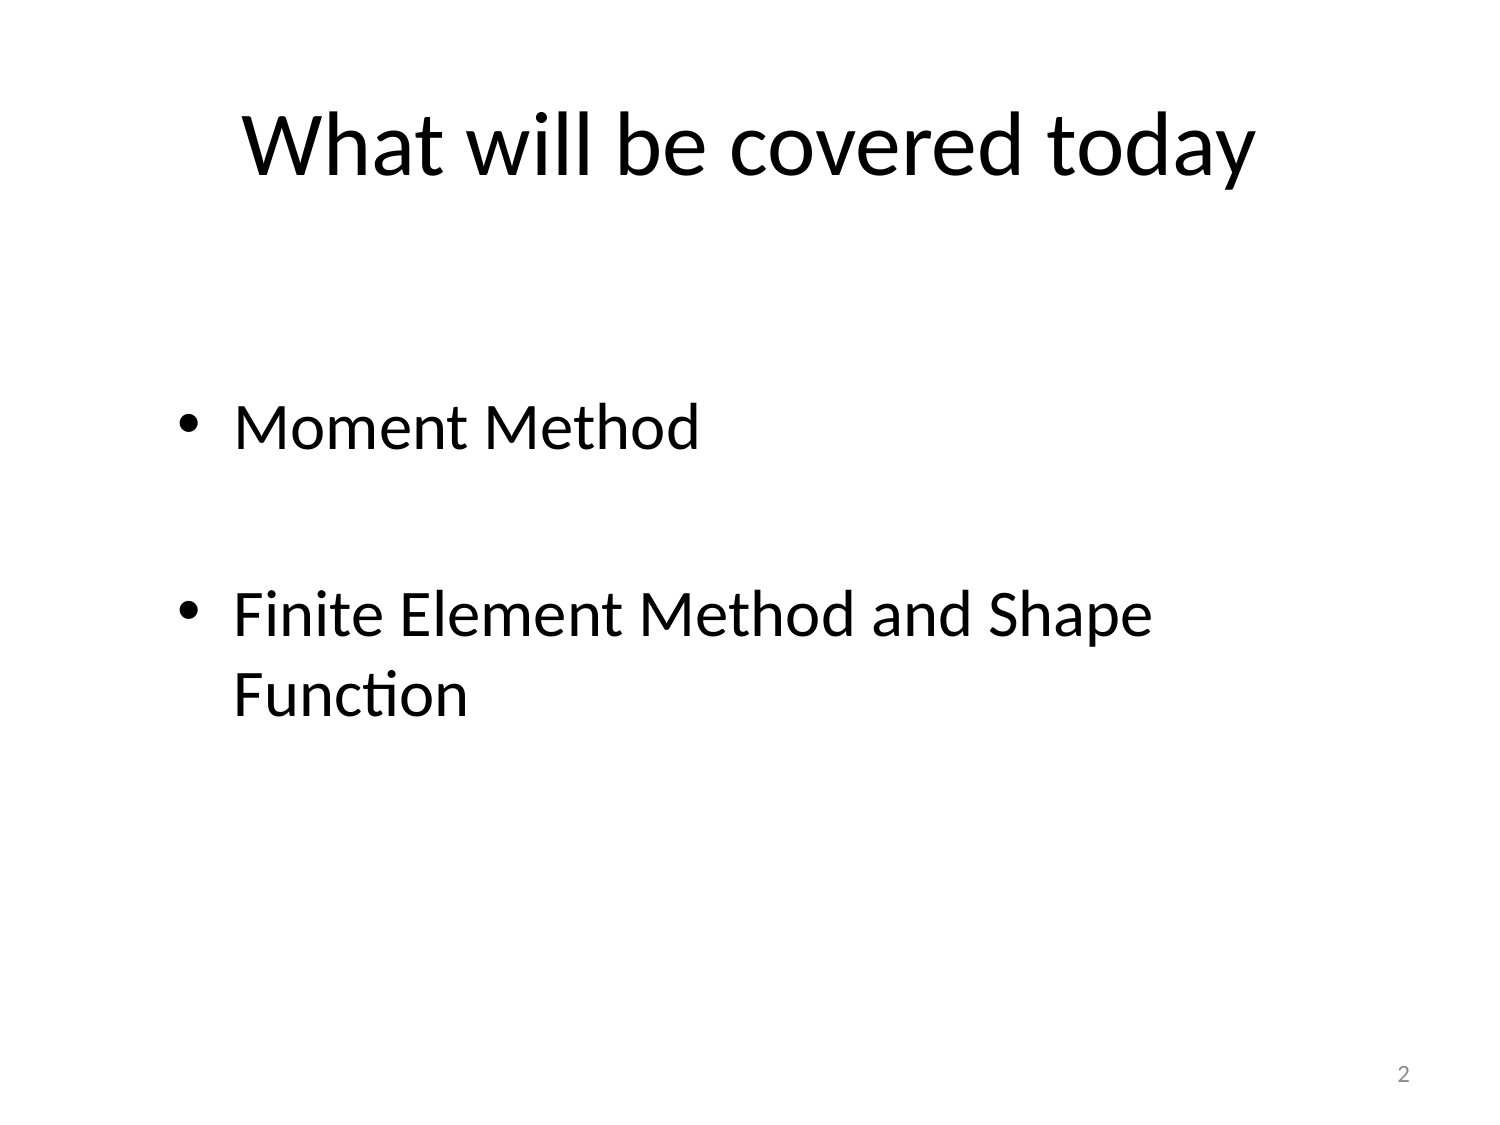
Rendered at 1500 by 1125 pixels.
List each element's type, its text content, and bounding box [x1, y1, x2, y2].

title What will be covered today [75, 45, 1425, 233]
slide_number 2 [1074, 1042, 1425, 1103]
list Moment Method Finite Element Method and Shape Function [162, 375, 1338, 900]
